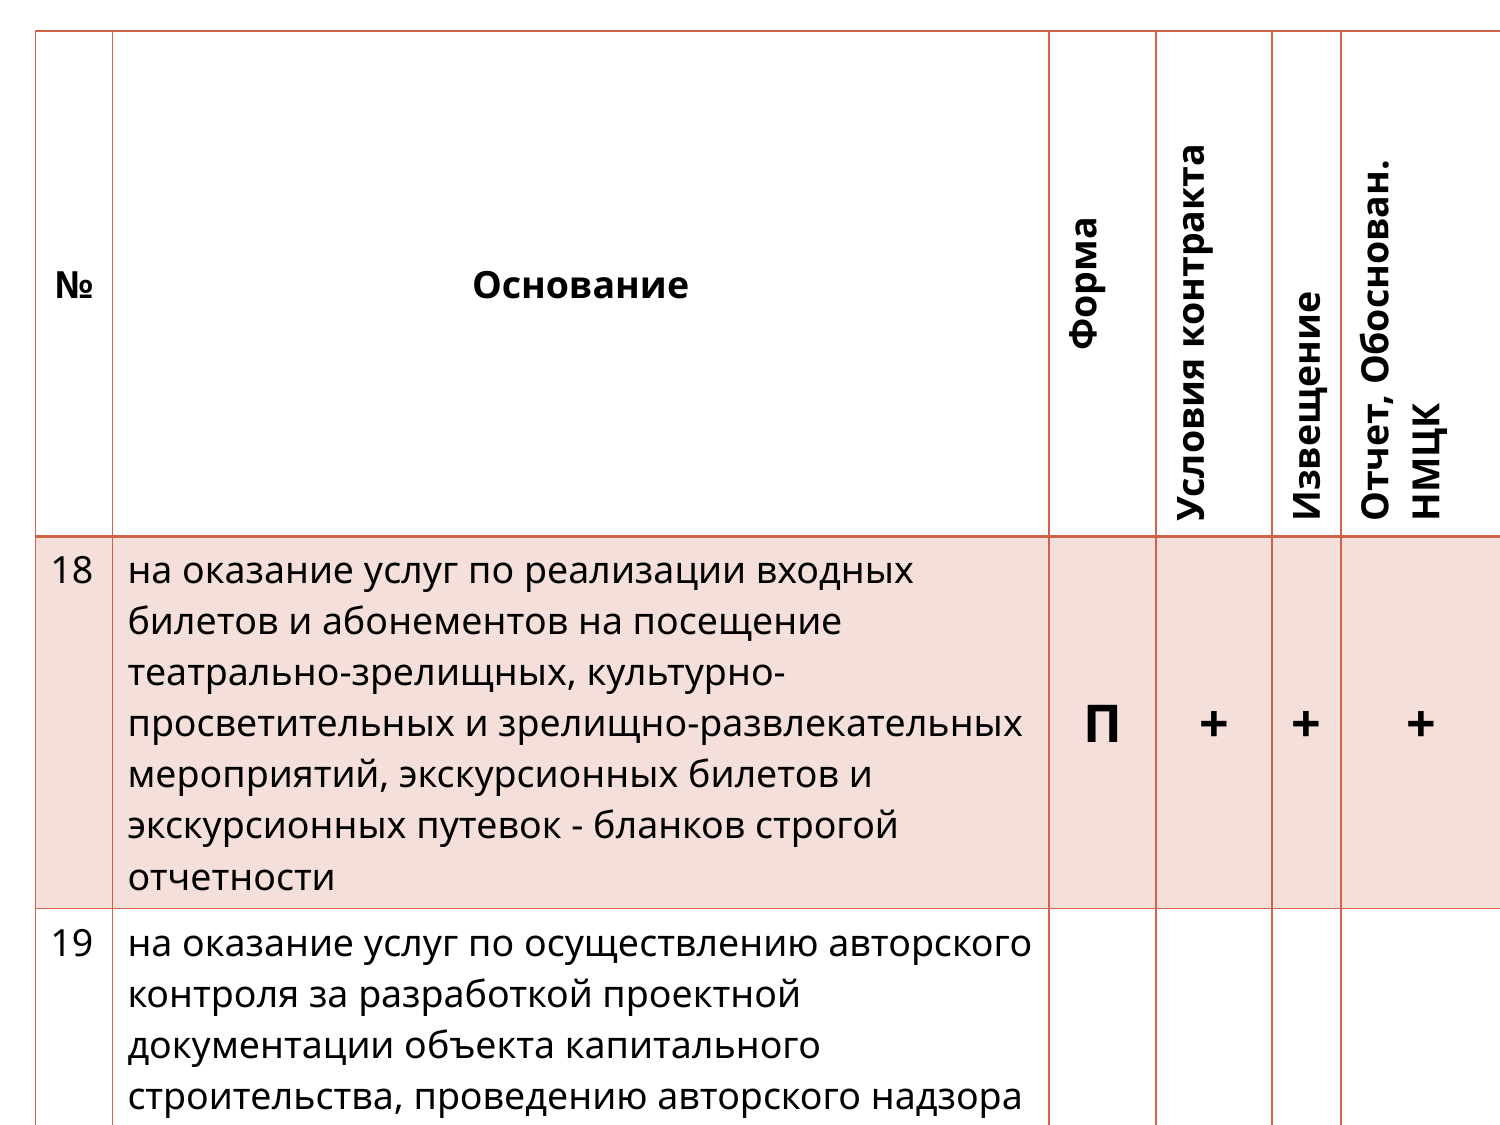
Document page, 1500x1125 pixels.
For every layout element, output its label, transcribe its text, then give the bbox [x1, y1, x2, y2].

table_cell 18 [36, 538, 112, 908]
table_cell + [1157, 538, 1271, 908]
table_cell - [1342, 909, 1500, 1125]
table_cell + [1342, 538, 1500, 908]
table_header Условия контракта [1157, 32, 1271, 535]
table_cell + [1273, 909, 1340, 1125]
table_header Основание [113, 32, 1048, 535]
table_cell 19 [36, 909, 112, 1125]
table_header № [36, 32, 112, 535]
table_header Отчет, Обоснован. НМЦК [1342, 32, 1500, 535]
table_cell + [1157, 909, 1271, 1125]
table_cell + [1273, 538, 1340, 908]
table_cell П [1050, 538, 1155, 908]
table_header Извещение [1273, 32, 1340, 535]
table_header Форма [1050, 32, 1155, 535]
table_cell П [1050, 909, 1155, 1125]
table_cell на оказание услуг по реализации входных билетов и абонементов на посещение театрально-зрелищных, культурно-просветительных и зрелищно-развлекательных мероприятий, экскурсионных билетов и экскурсионных путевок - бланков строгой отчетности [113, 538, 1048, 908]
table_cell на оказание услуг по осуществлению авторского контроля за разработкой проектной документации объекта капитального строительства, проведению авторского надзора за строительством, реконструкцией, капитальным ремонтом объекта капитального строительства соответствующими авторами, на проведение технического и авторского надзора за выполнением работ по сохранению объекта культурного наследия (памятников истории и культуры) народов Российской Федерации авторами проектов [113, 909, 1048, 1125]
